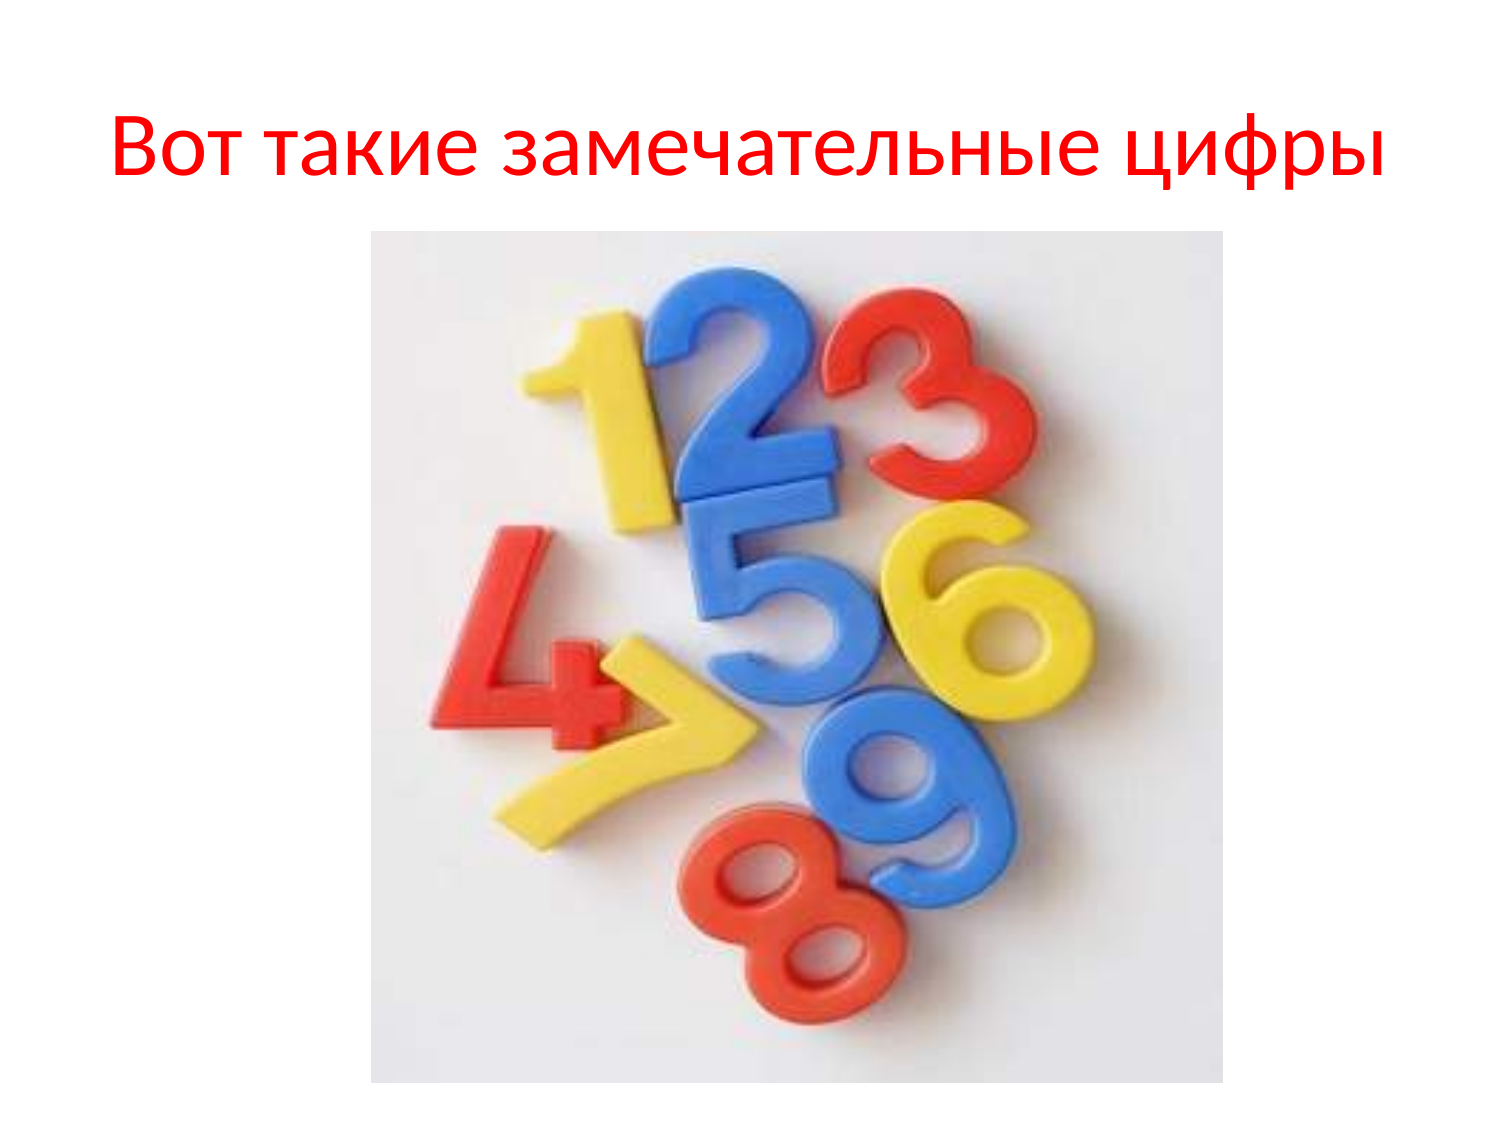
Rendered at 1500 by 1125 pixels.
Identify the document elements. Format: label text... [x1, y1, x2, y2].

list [371, 231, 1223, 1083]
title Вот такие замечательные цифры [75, 45, 1425, 233]
